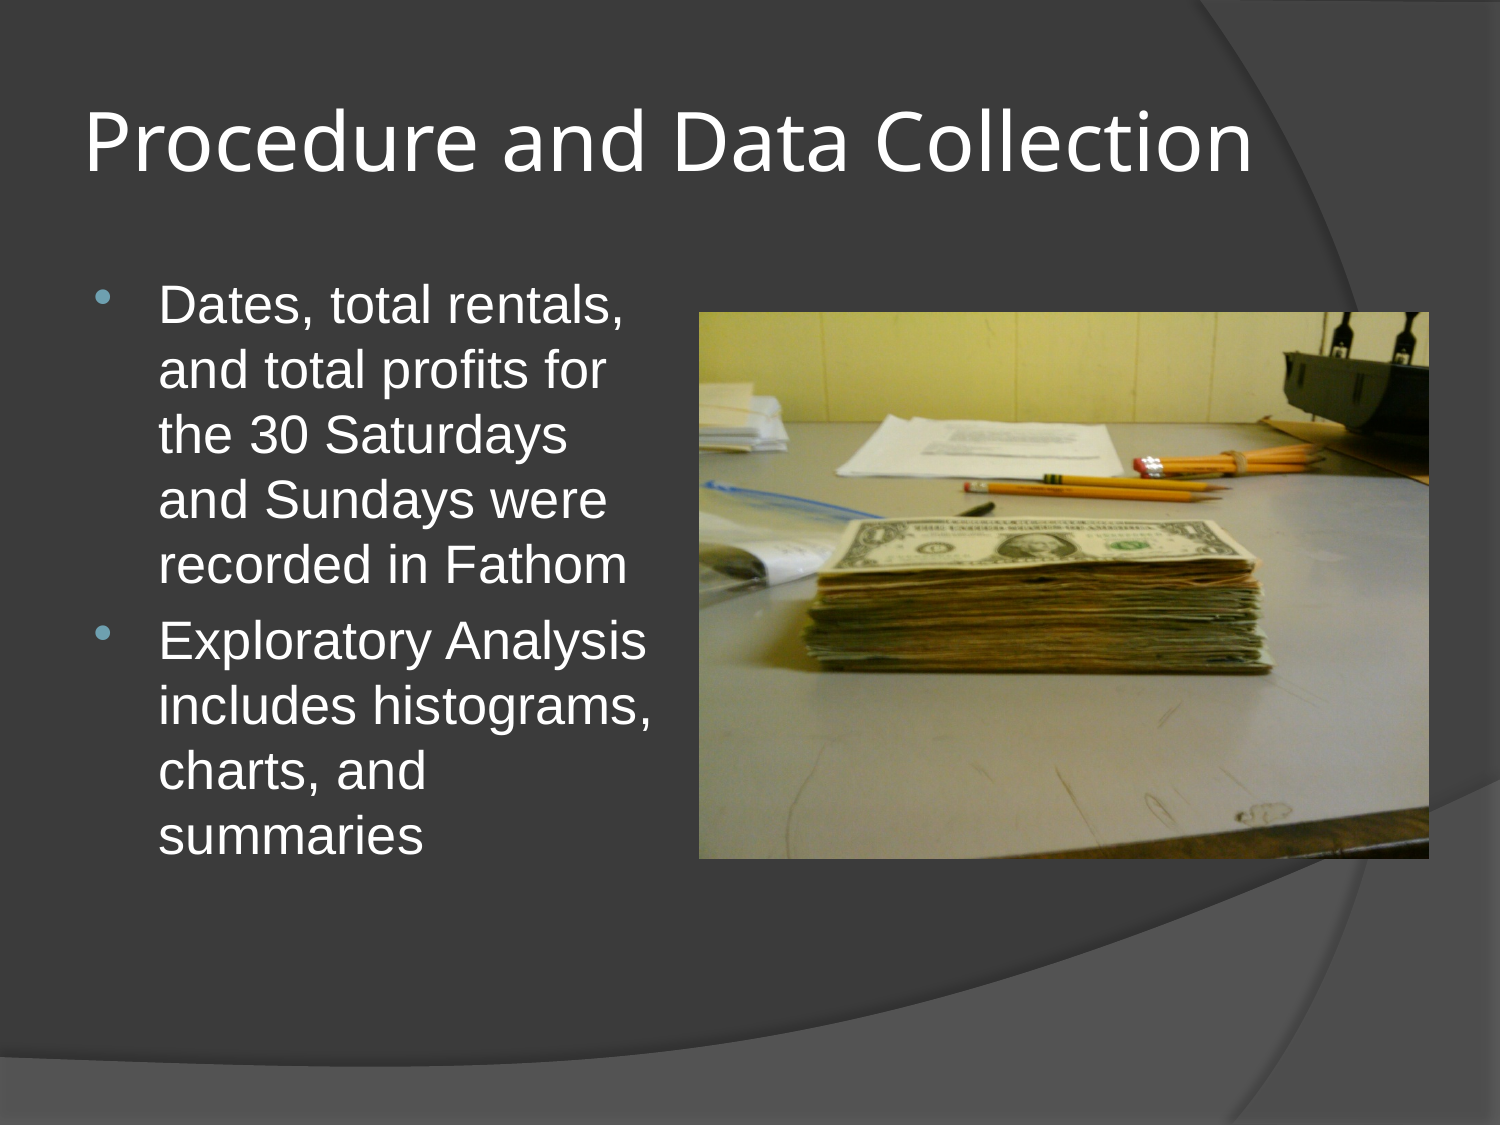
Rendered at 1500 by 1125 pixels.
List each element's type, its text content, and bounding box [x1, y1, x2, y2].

title Procedure and Data Collection [75, 45, 1300, 233]
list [699, 312, 1429, 859]
list Dates, total rentals, and total profits for the 30 Saturdays and Sundays were recorded in Fathom Exploratory Analysis includes histograms, charts, and summaries [75, 262, 675, 1005]
